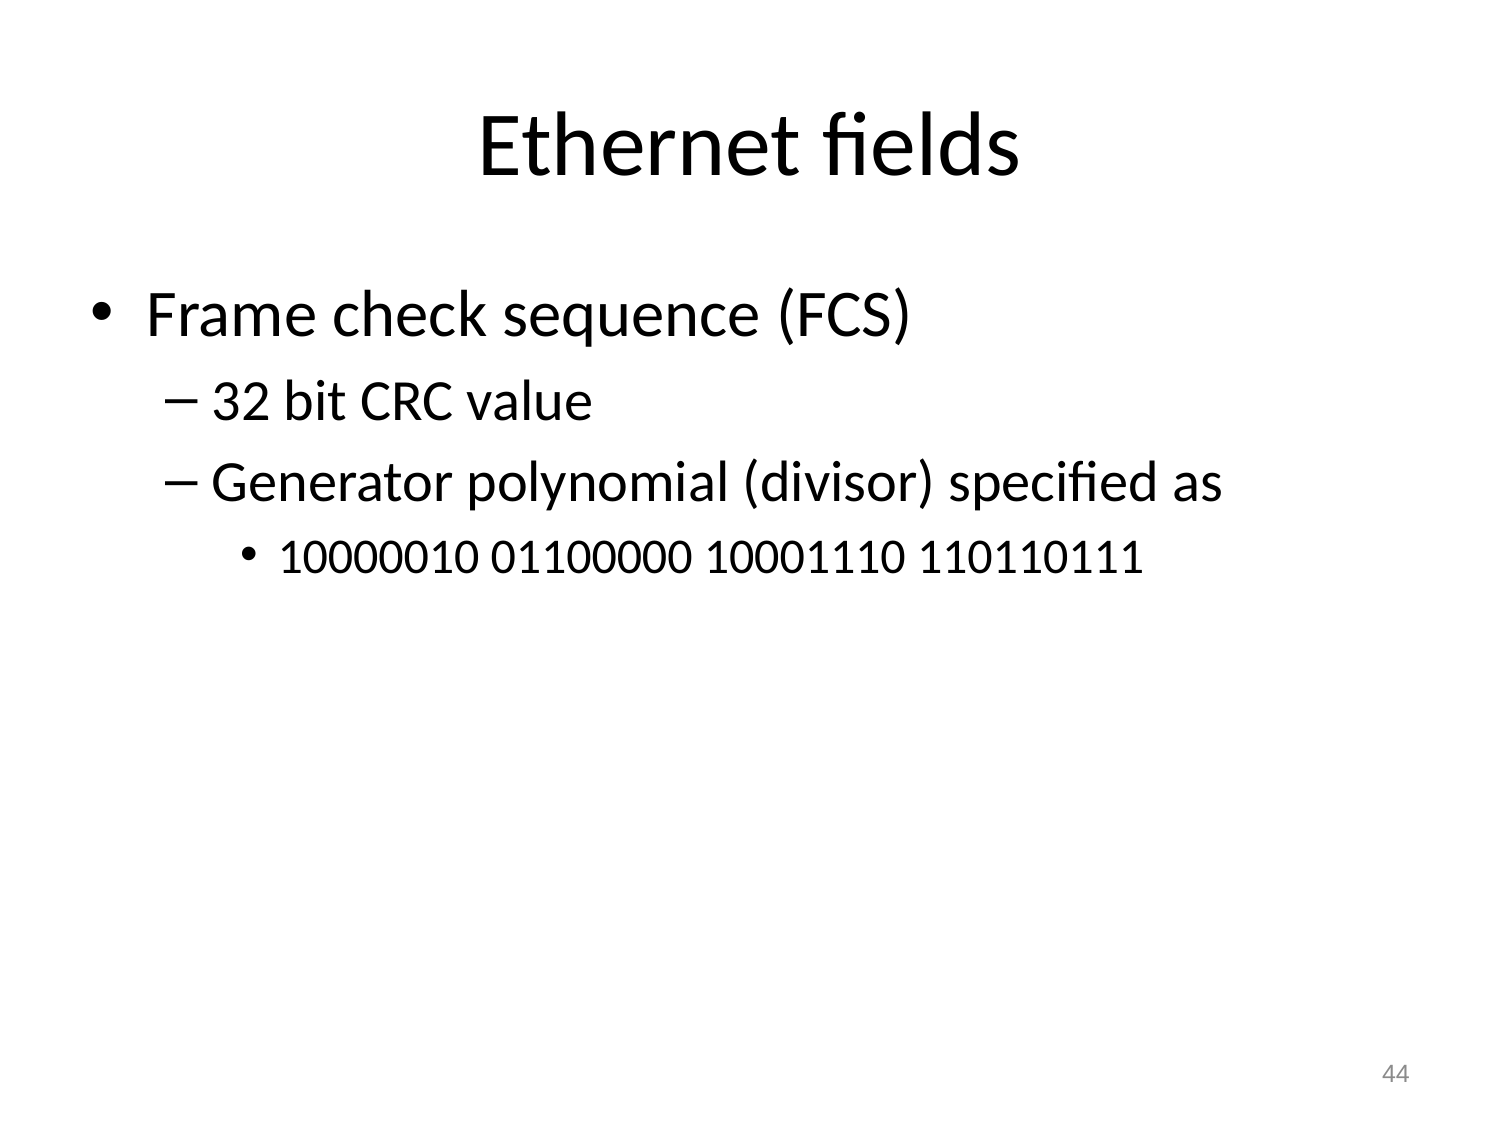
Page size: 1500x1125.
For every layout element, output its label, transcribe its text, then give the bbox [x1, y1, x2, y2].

slide_number 44 [1074, 1042, 1425, 1103]
list Frame check sequence (FCS) 32 bit CRC value Generator polynomial (divisor) specified as 10000010 01100000 10001110 110110111 [74, 262, 1426, 1006]
title Ethernet fields [74, 44, 1426, 233]
